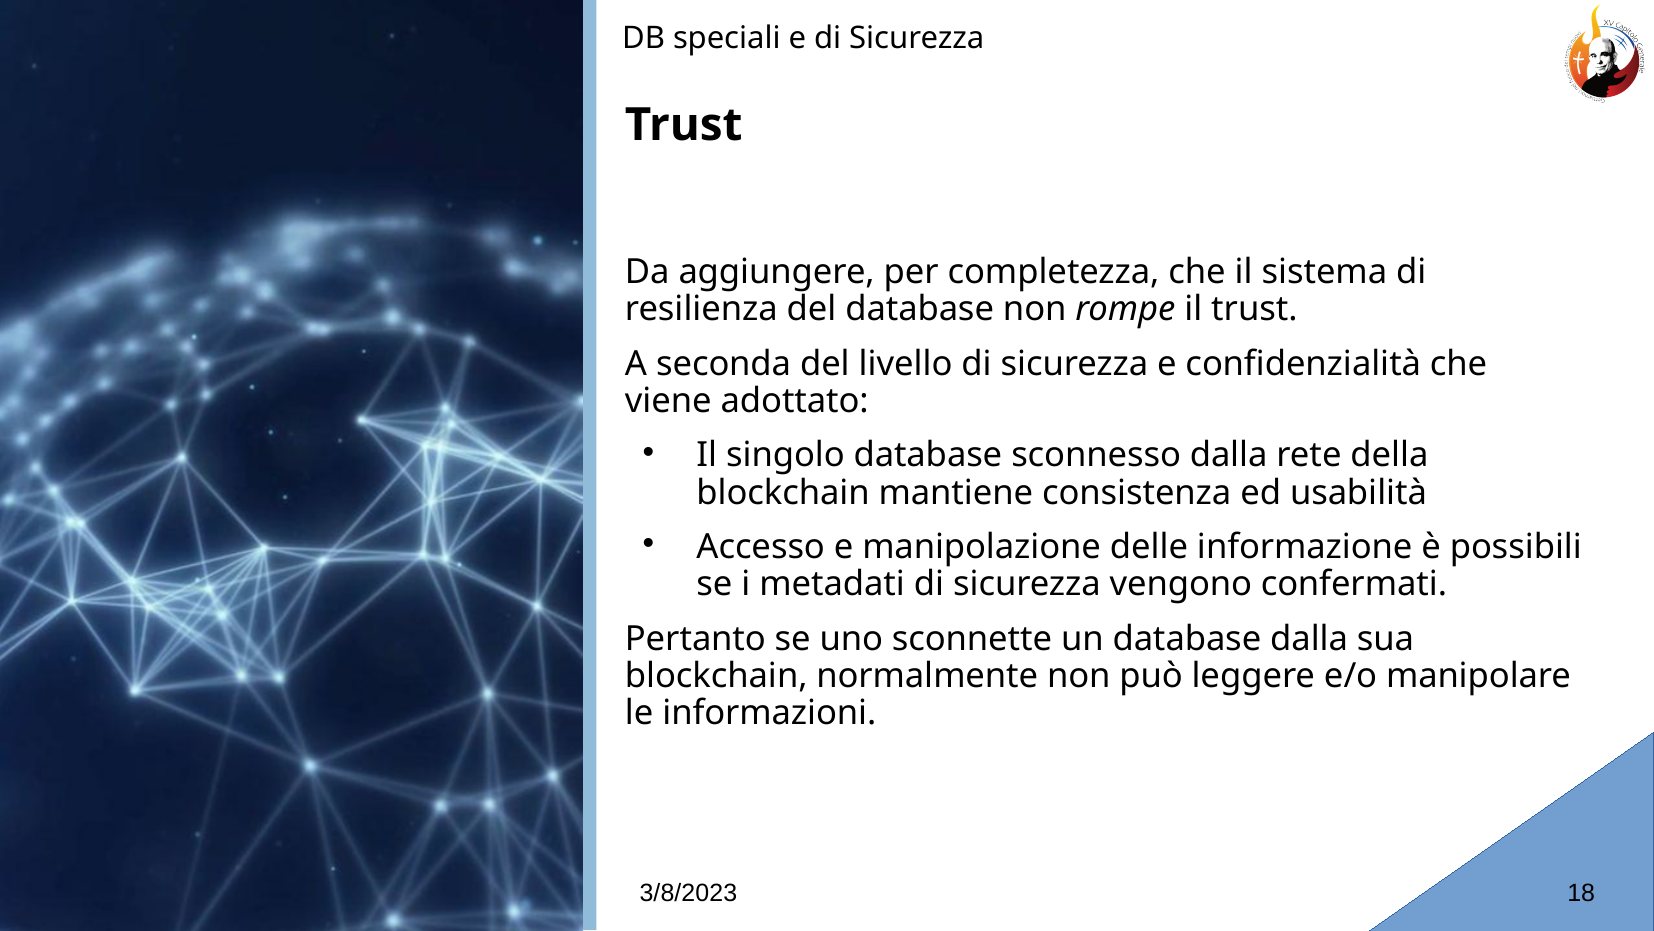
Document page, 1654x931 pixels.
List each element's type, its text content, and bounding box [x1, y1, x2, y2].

text_box DB speciali e di Sicurezza [607, 9, 1340, 63]
title Trust [624, 94, 1621, 208]
list Da aggiungere, per completezza, che il sistema di resilienza del database non rompe il trust. A seconda del livello di sicurezza e confidenzialità che viene adottato: Il singolo database sconnesso dalla rete della blockchain mantiene consistenza ed usabilità Accesso e manipolazione delle informazione è possibili se i metadati di sicurezza vengono confermati. Pertanto se uno sconnette un database dalla sua blockchain, normalmente non può leggere e/o manipolare le informazioni. [624, 253, 1583, 771]
picture [0, 0, 583, 931]
picture [1563, 4, 1646, 103]
